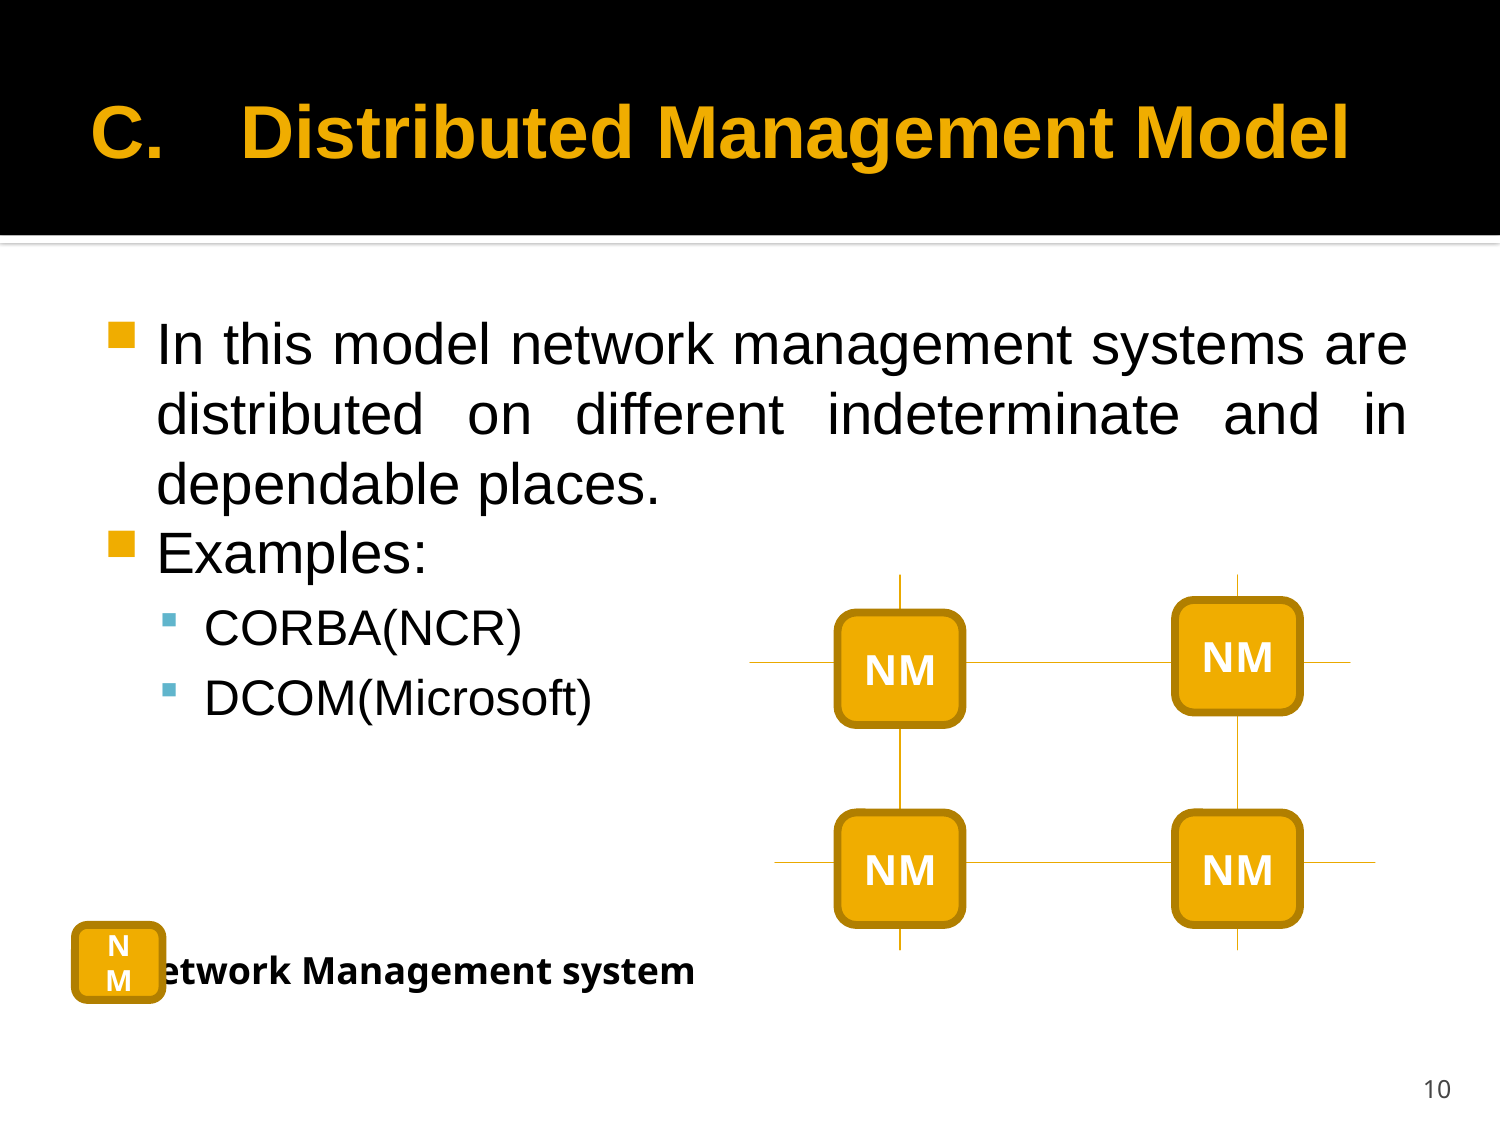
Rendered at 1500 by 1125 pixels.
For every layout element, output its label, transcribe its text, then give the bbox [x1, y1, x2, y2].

list In this model network management systems are distributed on different indeterminate and in dependable places. Examples: CORBA(NCR) DCOM(Microsoft) [75, 291, 1425, 1050]
text_box NM [1171, 808, 1304, 862]
text_box Network Management system [162, 939, 712, 1000]
text_box NM [1171, 670, 1304, 717]
text_box NM [833, 870, 967, 929]
text_box NM [1171, 596, 1304, 662]
text_box NM [70, 920, 167, 1004]
text_box NM [1171, 870, 1304, 929]
text_box NM [833, 808, 967, 862]
slide_number 10 [1345, 1062, 1467, 1108]
title Distributed Management Model [75, 25, 1425, 231]
text_box NM [833, 670, 967, 729]
text_box NM [833, 608, 967, 662]
